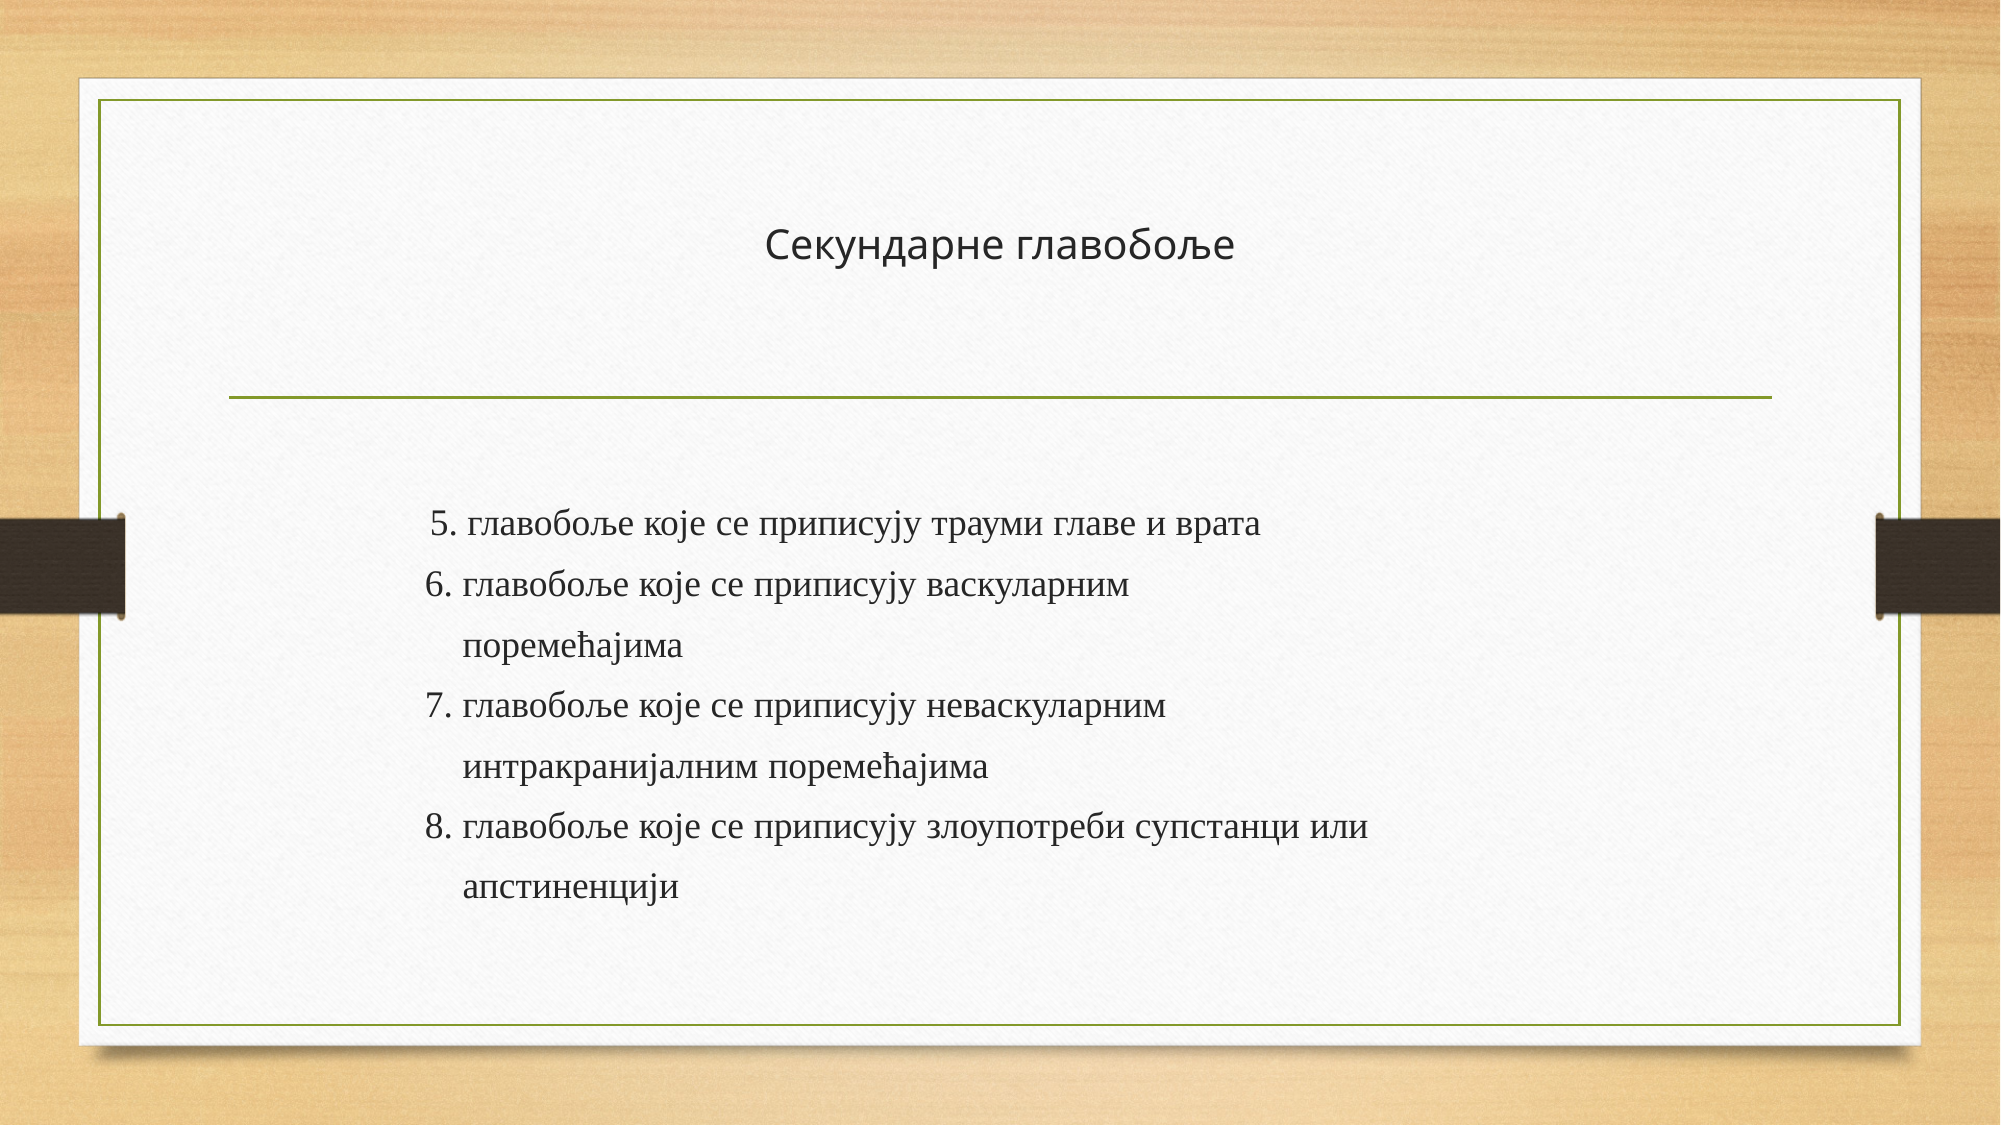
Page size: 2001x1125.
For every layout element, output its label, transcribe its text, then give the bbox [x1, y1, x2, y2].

title Секундарне главобоље [409, 160, 1591, 325]
picture [0, 0, 2001, 1125]
list 5. главобоље које се приписују трауми главе и врата 6. главобоље које се приписују васкуларним поремећајима 7. главобоље које се приписују неваскуларним интракранијалним поремећајима 8. главобоље које се приписују злоупотреби супстанци или апстиненцији [362, 491, 1591, 988]
